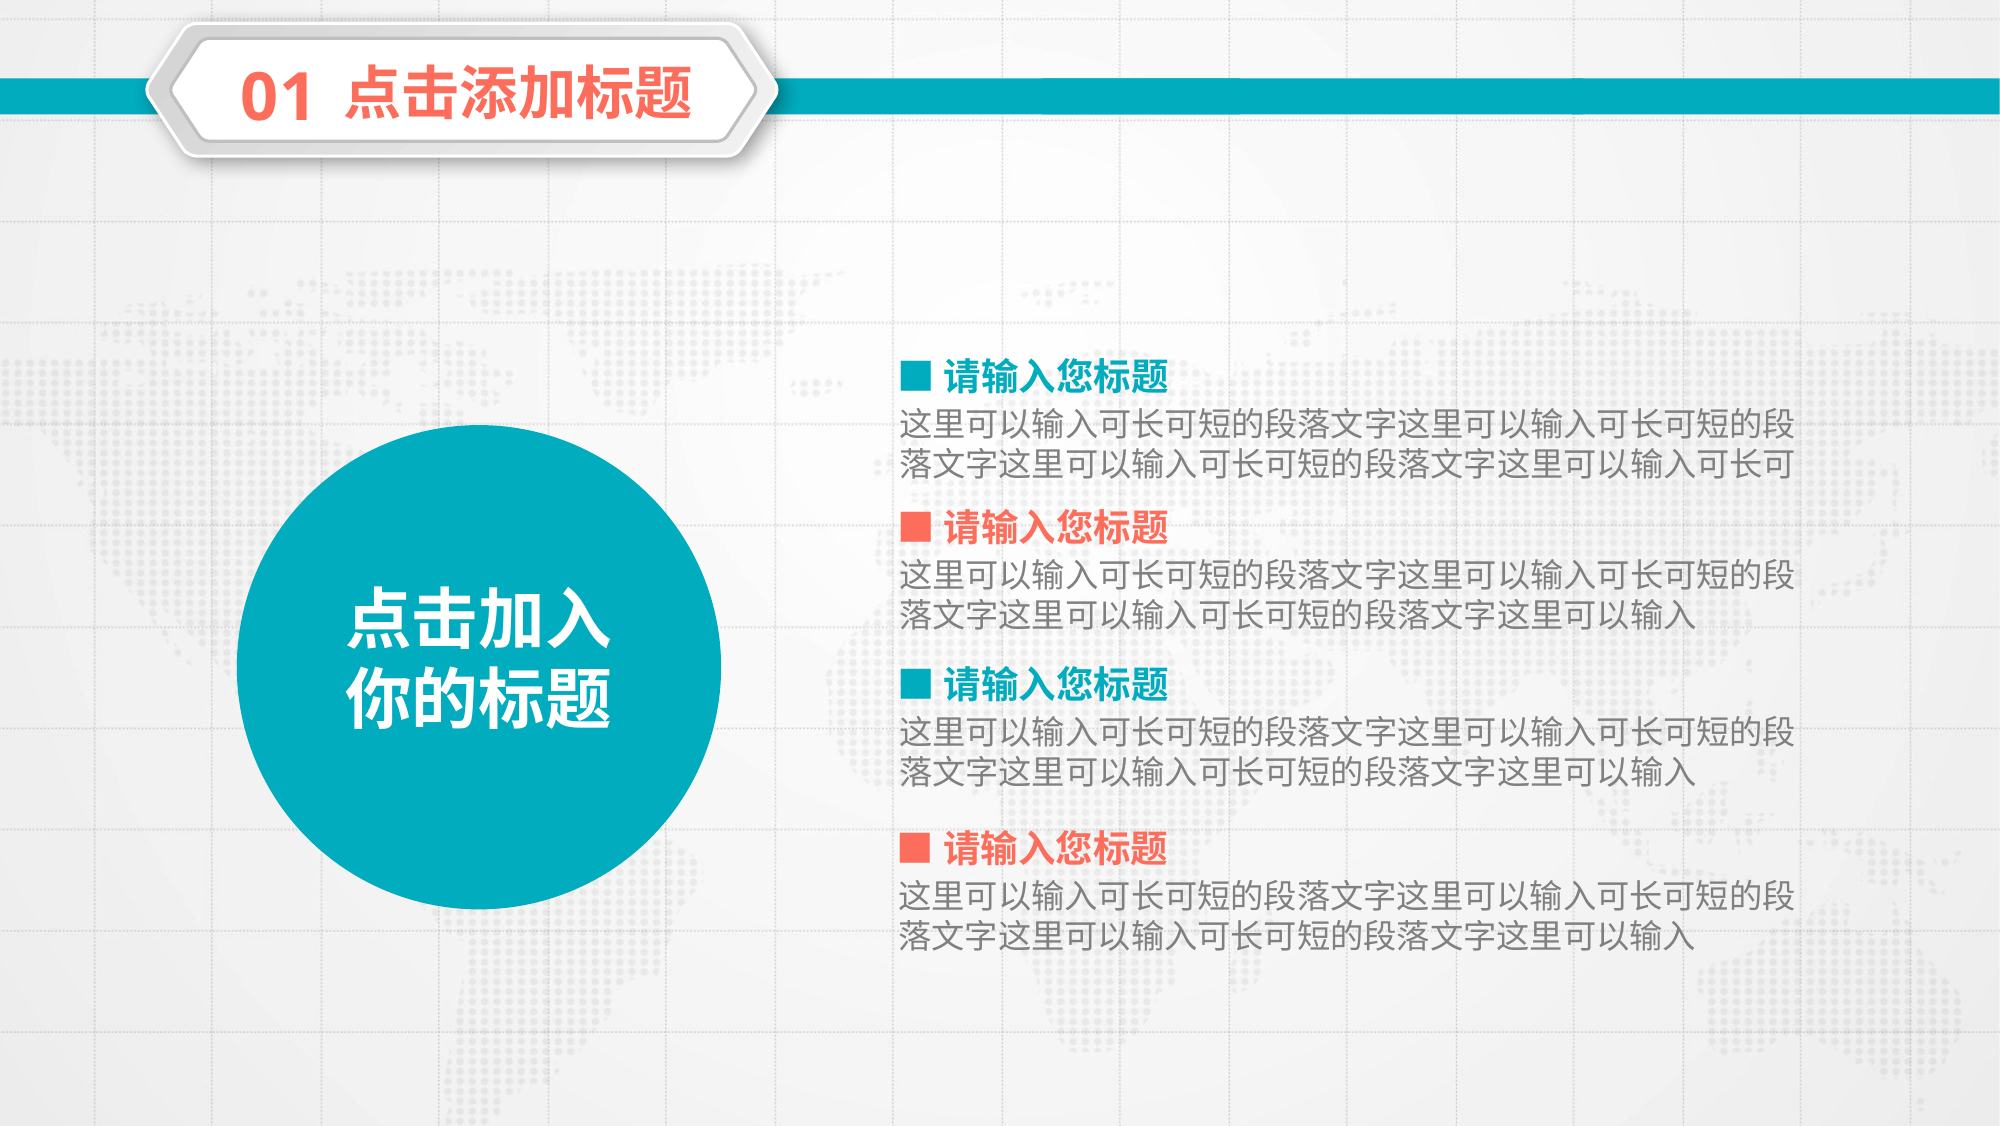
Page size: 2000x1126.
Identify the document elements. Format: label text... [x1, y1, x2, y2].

text_box [0, 78, 145, 115]
picture [0, 0, 2000, 78]
text_box [1493, 78, 1571, 115]
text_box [146, 23, 777, 157]
text_box 点击加入你的标题 [327, 569, 630, 744]
text_box ■请输入您标题 [882, 653, 1184, 713]
text_box [1571, 78, 2000, 115]
text_box [236, 425, 722, 910]
text_box ■请输入您标题 [882, 345, 1184, 406]
text_box 这里可以输入可长可短的段落文字这里可以输入可长可短的段落文字这里可以输入可长可短的段落文字这里可以输入可长可 [884, 396, 1830, 491]
text_box ■请输入您标题 [882, 817, 1183, 877]
text_box 点击添加标题 [328, 49, 1493, 180]
text_box 这里可以输入可长可短的段落文字这里可以输入可长可短的段落文字这里可以输入可长可短的段落文字这里可以输入 [883, 867, 1829, 963]
picture [0, 115, 2000, 1126]
text_box 这里可以输入可长可短的段落文字这里可以输入可长可短的段落文字这里可以输入可长可短的段落文字这里可以输入 [884, 703, 1830, 799]
text_box 这里可以输入可长可短的段落文字这里可以输入可长可短的段落文字这里可以输入可长可短的段落文字这里可以输入 [884, 547, 1830, 642]
text_box ■请输入您标题 [882, 496, 1184, 557]
